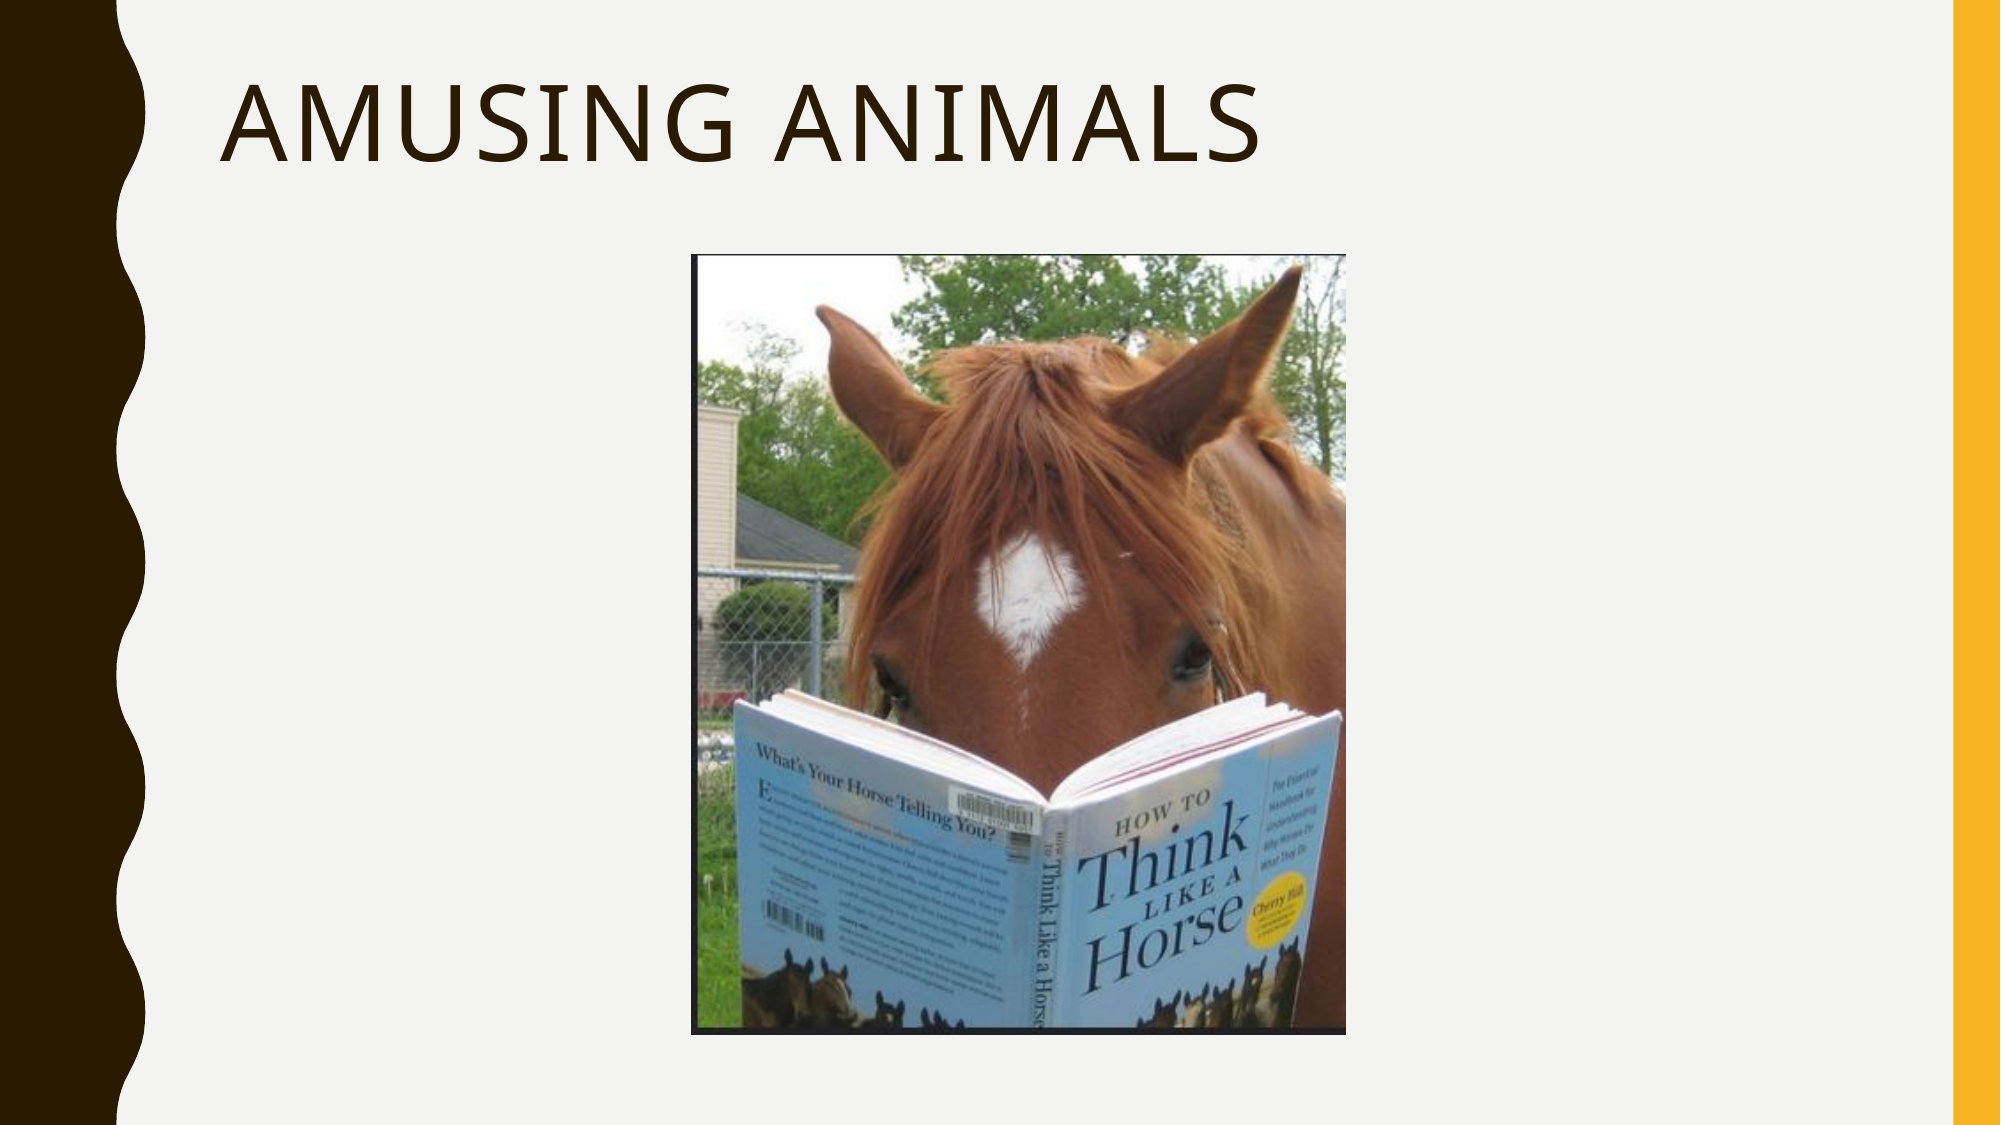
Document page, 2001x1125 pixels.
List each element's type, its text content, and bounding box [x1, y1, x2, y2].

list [691, 254, 1346, 1035]
title Amusing Animals [205, 62, 1875, 308]
